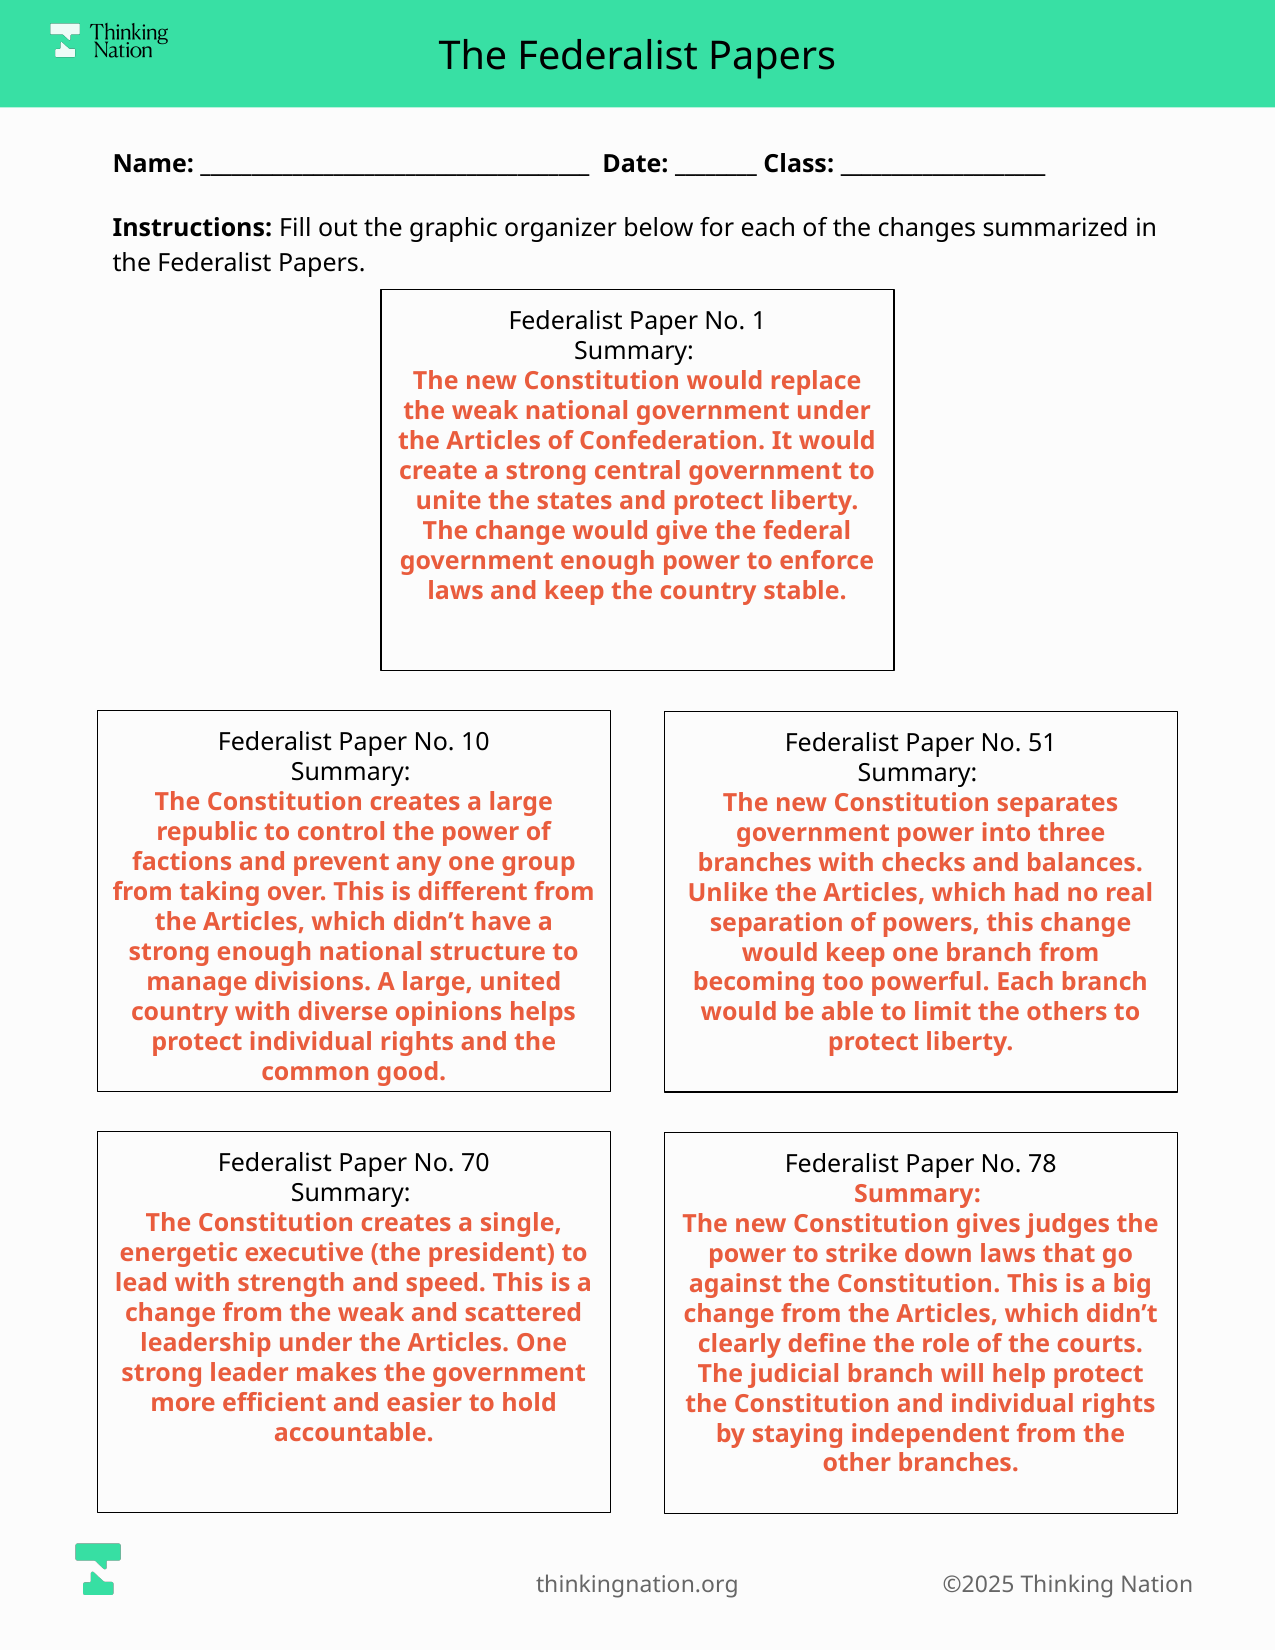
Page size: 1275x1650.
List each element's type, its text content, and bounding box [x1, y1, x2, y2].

text_box thinkingnation.org [486, 1553, 789, 1605]
text_box ©2025 Thinking Nation [907, 1553, 1210, 1605]
text_box Federalist Paper No. 78 Summary: The new Constitution gives judges the power to strike down laws that go against the Constitution. This is a big change from the Articles, which didn’t clearly define the role of the courts. The judicial branch will help protect the Constitution and individual rights by staying independent from the other branches. [664, 1132, 1178, 1514]
text_box Name: ______________________________________ Date: ________ Class: ____________________ Instructions: Fill out the graphic organizer below for each of the changes summarized in the Federalist Papers. [97, 132, 1178, 292]
picture [36, 12, 172, 69]
text_box Federalist Paper No. 51 Summary: The new Constitution separates government power into three branches with checks and balances. Unlike the Articles, which had no real separation of powers, this change would keep one branch from becoming too powerful. Each branch would be able to limit the others to protect liberty. [664, 711, 1178, 1093]
text_box Federalist Paper No. 70 Summary: The Constitution creates a single, energetic executive (the president) to lead with strength and speed. This is a change from the weak and scattered leadership under the Articles. One strong leader makes the government more efficient and easier to hold accountable. [97, 1131, 611, 1513]
text_box Federalist Paper No. 10 Summary: The Constitution creates a large republic to control the power of factions and prevent any one group from taking over. This is different from the Articles, which didn’t have a strong enough national structure to manage divisions. A large, united country with diverse opinions helps protect individual rights and the common good. [97, 710, 611, 1092]
text_box Federalist Paper No. 1 Summary: The new Constitution would replace the weak national government under the Articles of Confederation. It would create a strong central government to unite the states and protect liberty. The change would give the federal government enough power to enforce laws and keep the country stable. [380, 289, 894, 671]
picture [62, 1533, 134, 1605]
text_box The Federalist Papers [0, 0, 1275, 108]
